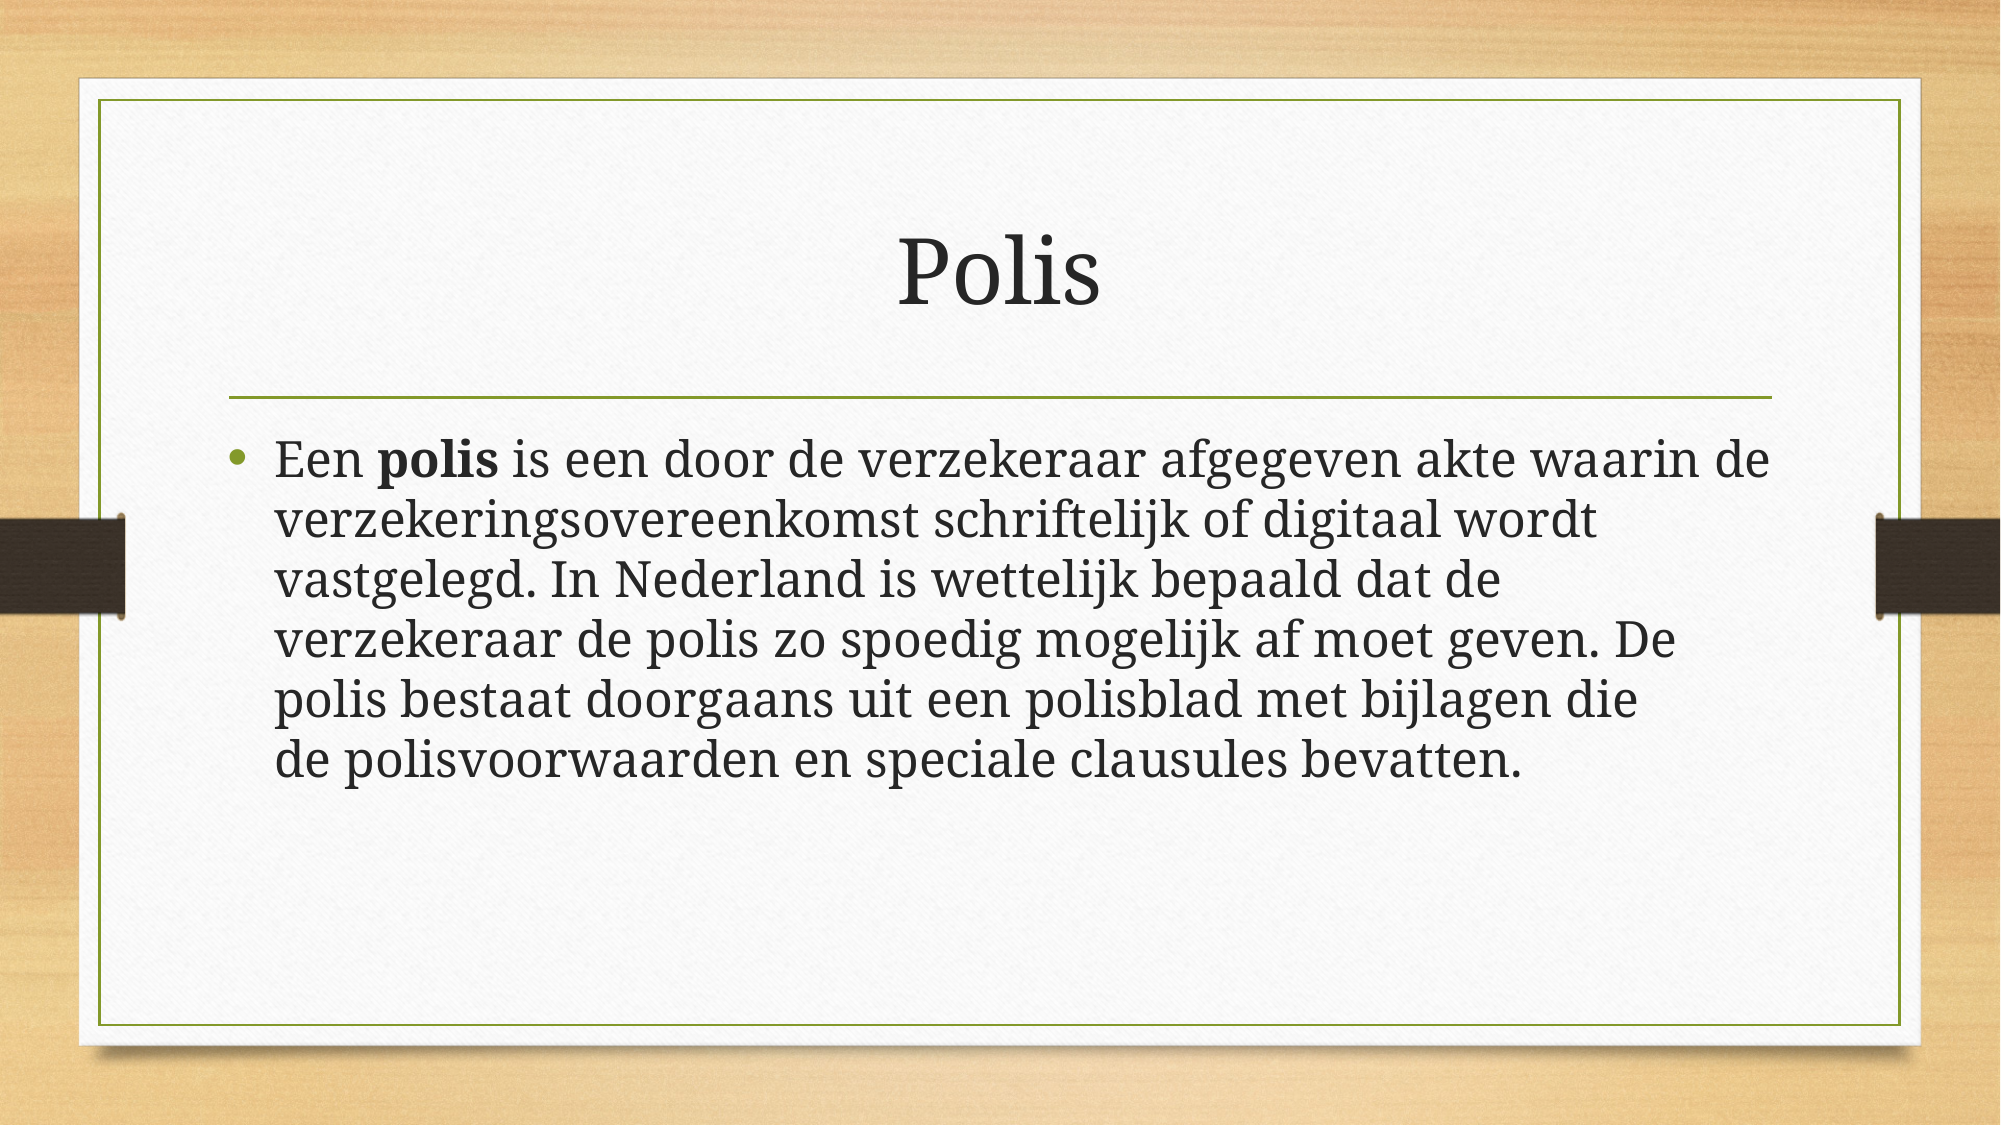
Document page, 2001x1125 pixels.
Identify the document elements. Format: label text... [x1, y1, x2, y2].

list Een polis is een door de verzekeraar afgegeven akte waarin de verzekeringsovereenkomst schriftelijk of digitaal wordt vastgelegd. In Nederland is wettelijk bepaald dat de verzekeraar de polis zo spoedig mogelijk af moet geven. De polis bestaat doorgaans uit een polisblad met bijlagen die de polisvoorwaarden en speciale clausules bevatten. [212, 419, 1788, 964]
picture [0, 0, 2001, 1125]
title Polis [212, 161, 1788, 375]
